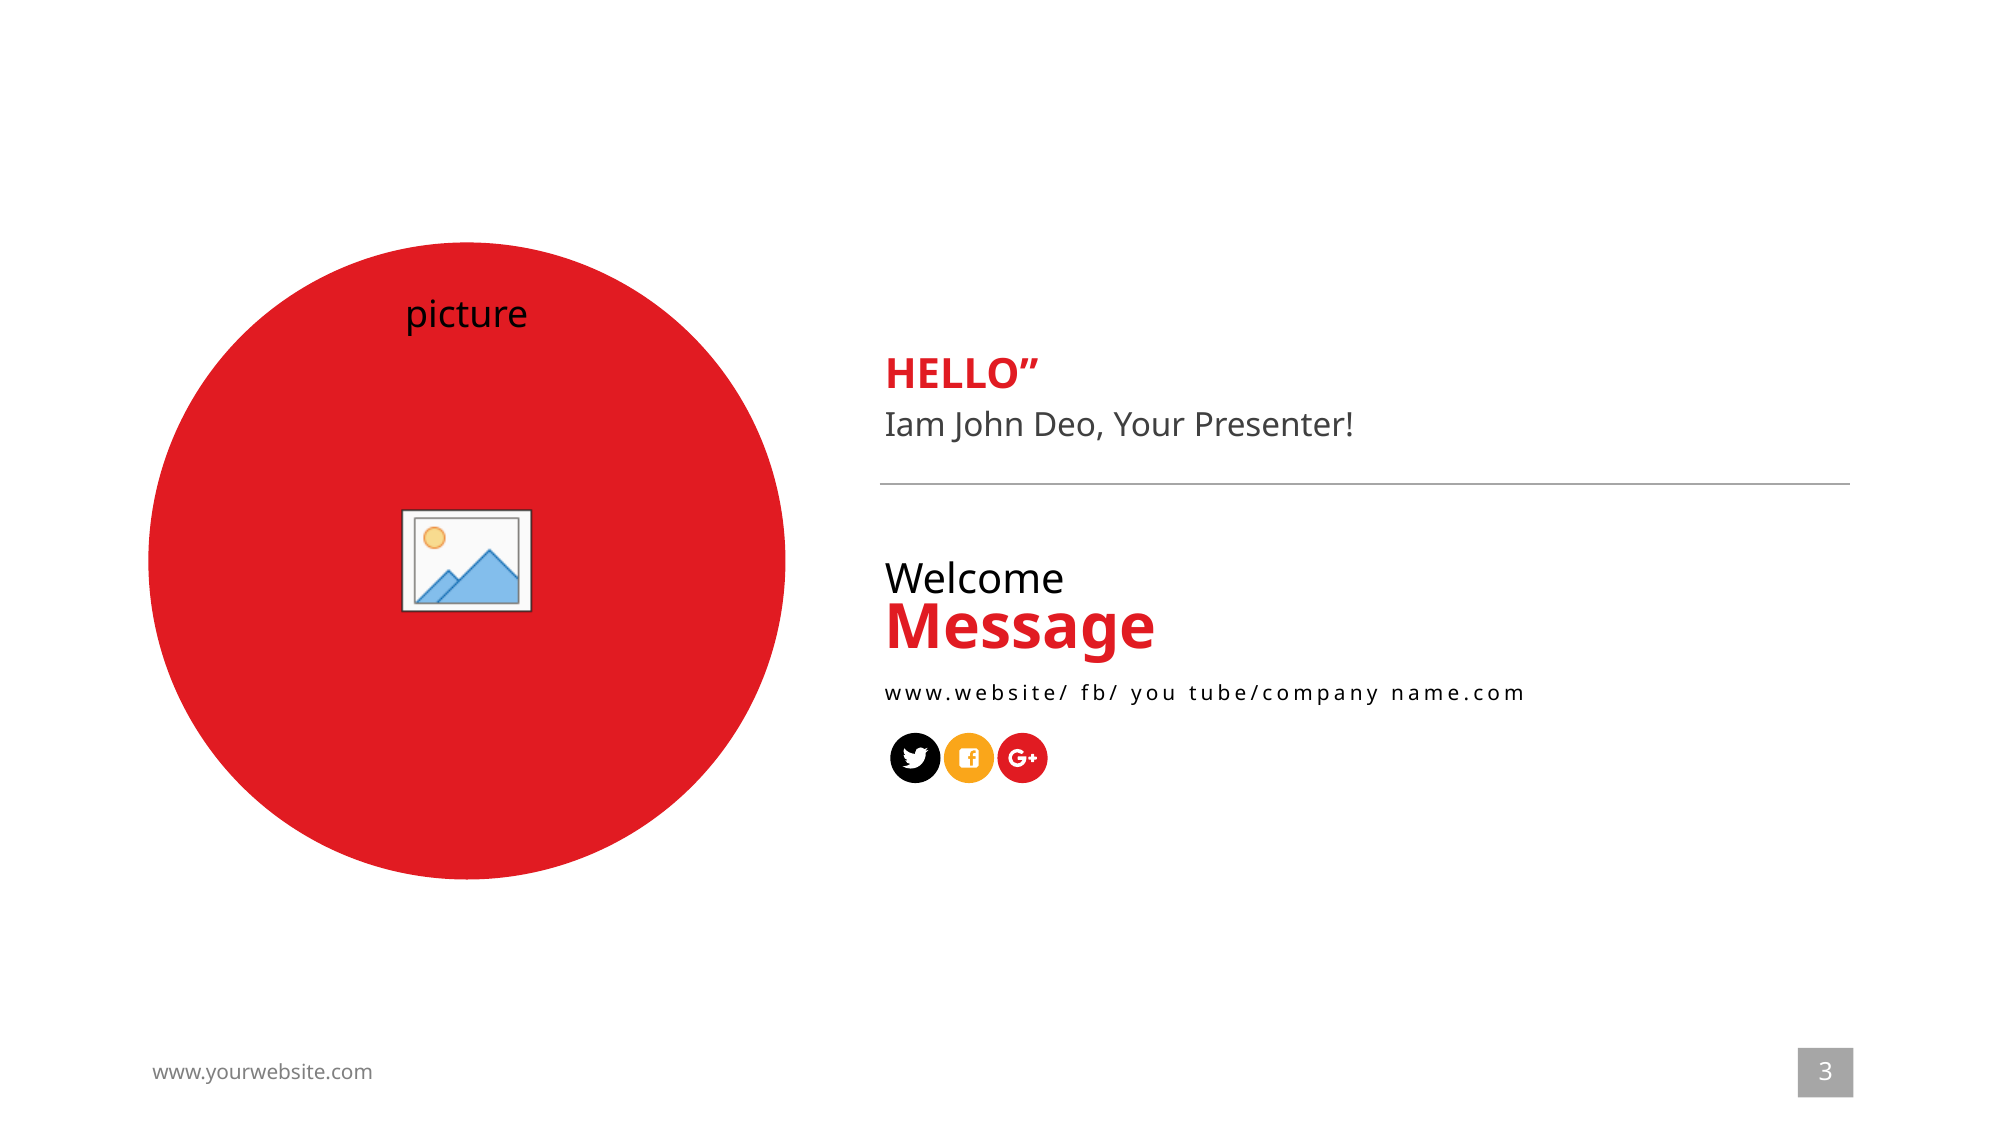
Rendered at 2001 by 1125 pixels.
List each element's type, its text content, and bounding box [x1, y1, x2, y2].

text_box [147, 404, 188, 717]
footer www.yourwebsite.com [137, 1042, 415, 1103]
picture [188, 282, 746, 840]
text_box [311, 840, 623, 881]
text_box [746, 405, 787, 717]
text_box [311, 241, 623, 282]
slide_number 3 [1788, 1042, 1863, 1103]
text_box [870, 338, 1850, 783]
